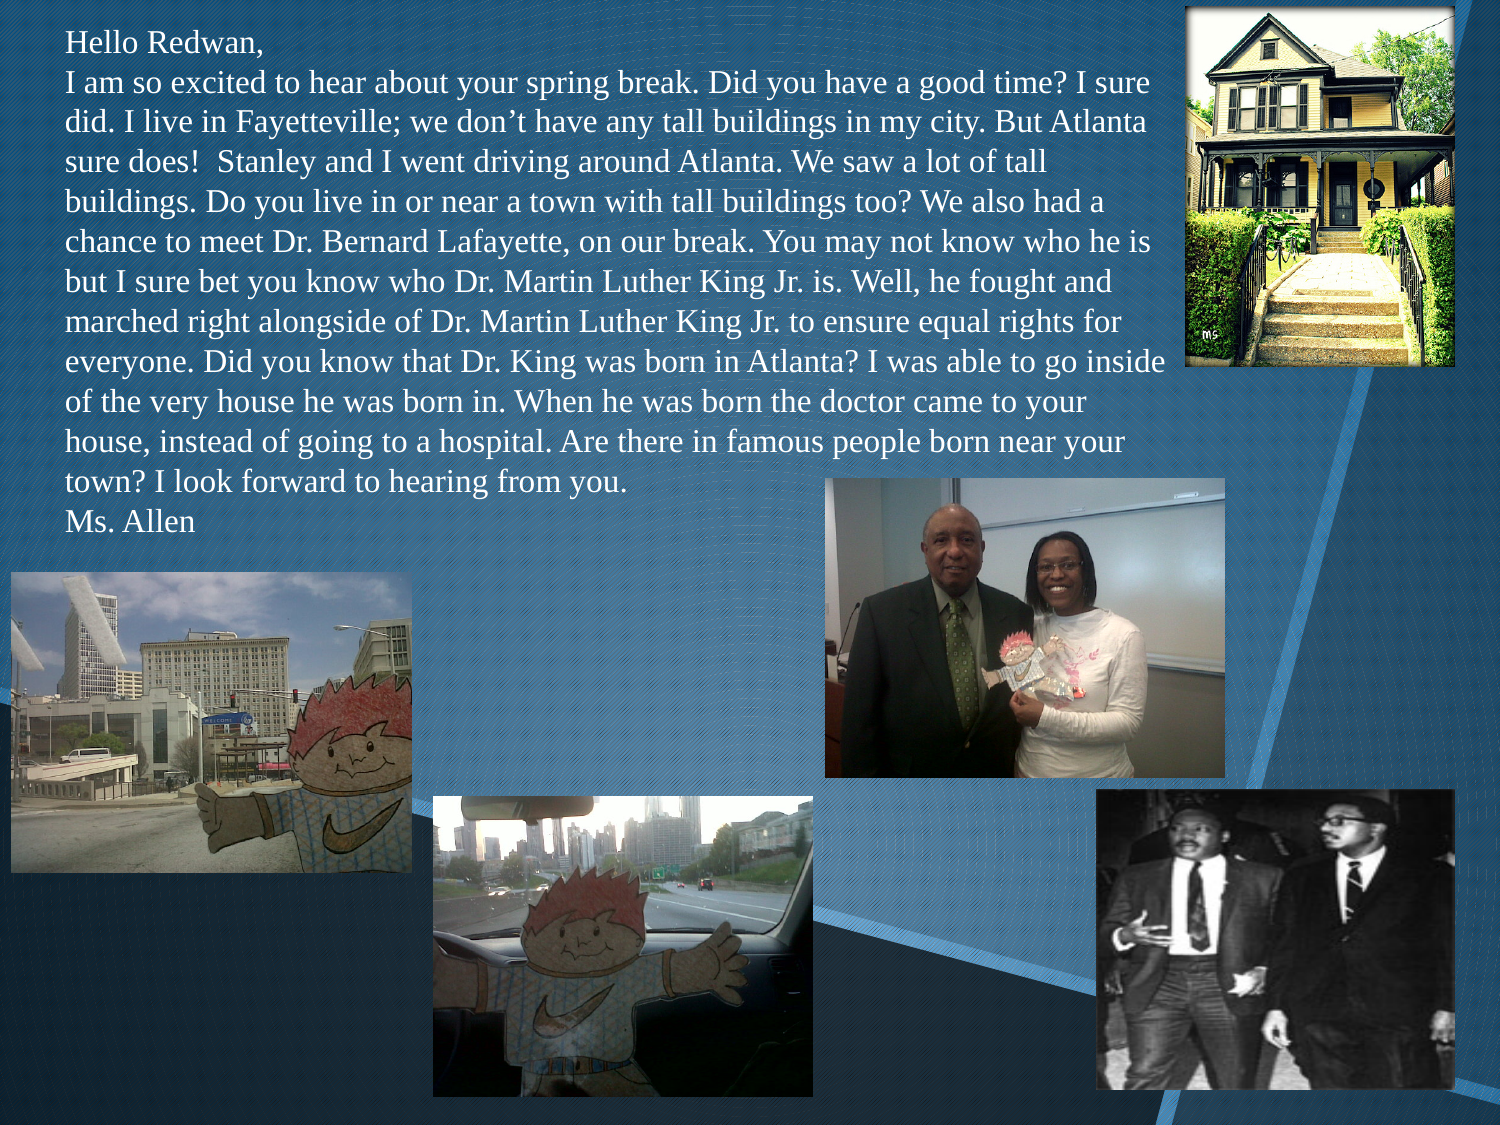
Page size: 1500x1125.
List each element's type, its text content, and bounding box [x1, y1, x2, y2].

picture [433, 795, 814, 1097]
picture [824, 477, 1226, 779]
picture [10, 572, 412, 874]
picture [1095, 788, 1456, 1090]
text_box Hello Redwan, I am so excited to hear about your spring break. Did you have a good time? I sure did. I live in Fayetteville; we don’t have any tall buildings in my city. But Atlanta sure does! Stanley and I went driving around Atlanta. We saw a lot of tall buildings. Do you live in or near a town with tall buildings too? We also had a chance to meet Dr. Bernard Lafayette, on our break. You may not know who he is but I sure bet you know who Dr. Martin Luther King Jr. is. Well, he fought and marched right alongside of Dr. Martin Luther King Jr. to ensure equal rights for everyone. Did you know that Dr. King was born in Atlanta? I was able to go inside of the very house he was born in. When he was born the doctor came to your house, instead of going to a hospital. Are there in famous people born near your town? I look forward to hearing from you. Ms. Allen [50, 12, 1185, 547]
picture [1184, 5, 1456, 367]
